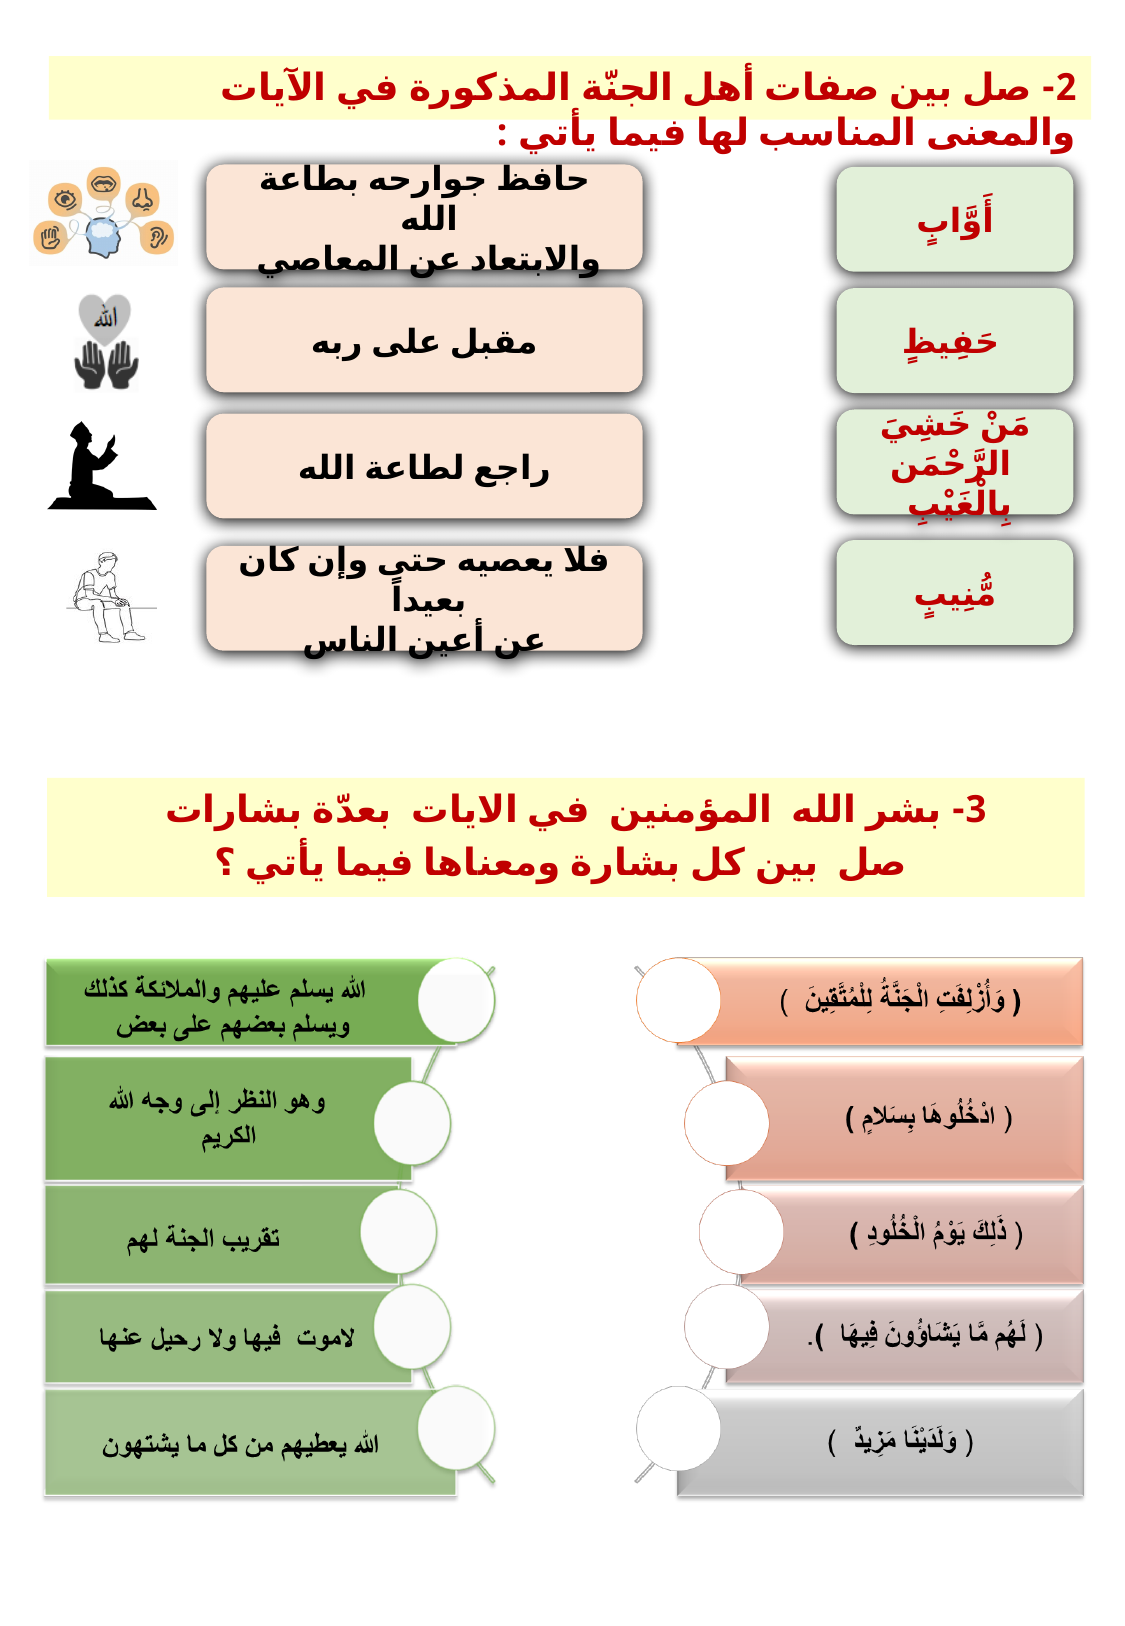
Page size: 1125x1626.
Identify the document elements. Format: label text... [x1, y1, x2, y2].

picture [47, 421, 157, 510]
text_box راجع لطاعة الله [205, 412, 644, 520]
picture [67, 287, 139, 393]
picture [31, 950, 1090, 1506]
text_box 2- صل بين صفات أهل الجنّة المذكورة في الآيات والمعنى المناسب لها فيما يأتي : [48, 56, 1092, 120]
text_box 3- بشر الله المؤمنين في الايات بعدّة بشارات صل بين كل بشارة ومعناها فيما يأتي ؟ [47, 777, 1085, 897]
text_box حَفِيظٍ [835, 287, 1075, 395]
picture [29, 160, 178, 266]
text_box مَنْ خَشِيَ الرَّحْمَن بِالْغَيْبِ [835, 408, 1075, 516]
picture [66, 542, 157, 649]
text_box أَوَّابٍ [835, 165, 1075, 273]
text_box مُّنِيبٍ [835, 539, 1075, 647]
text_box حافظ جوارحه بطاعة الله والابتعاد عن المعاصي [205, 163, 644, 271]
text_box فلا يعصيه حتى وإن كان بعيداً عن أعين الناس [205, 544, 644, 652]
text_box مقبل على ربه [205, 286, 644, 394]
